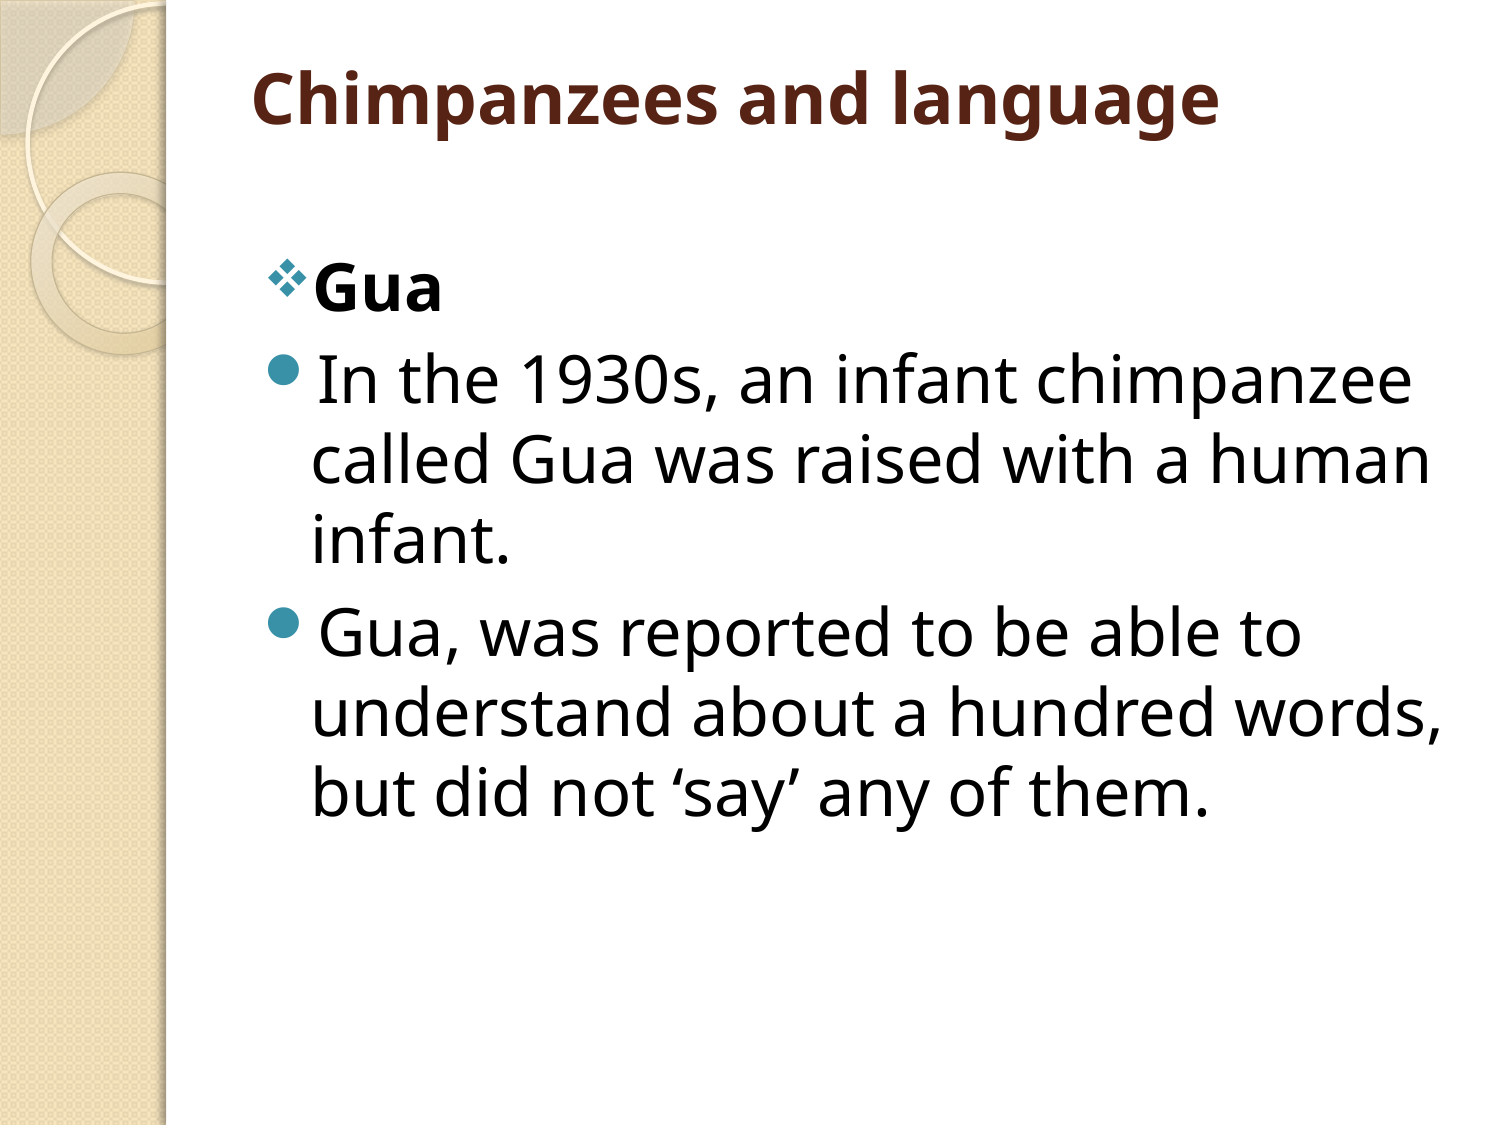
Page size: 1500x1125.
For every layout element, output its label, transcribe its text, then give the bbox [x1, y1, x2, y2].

title Chimpanzees and language [235, 45, 1466, 233]
list Gua In the 1930s, an infant chimpanzee called Gua was raised with a human infant. Gua, was reported to be able to understand about a hundred words, but did not ‘say’ any of them. [235, 237, 1466, 1025]
